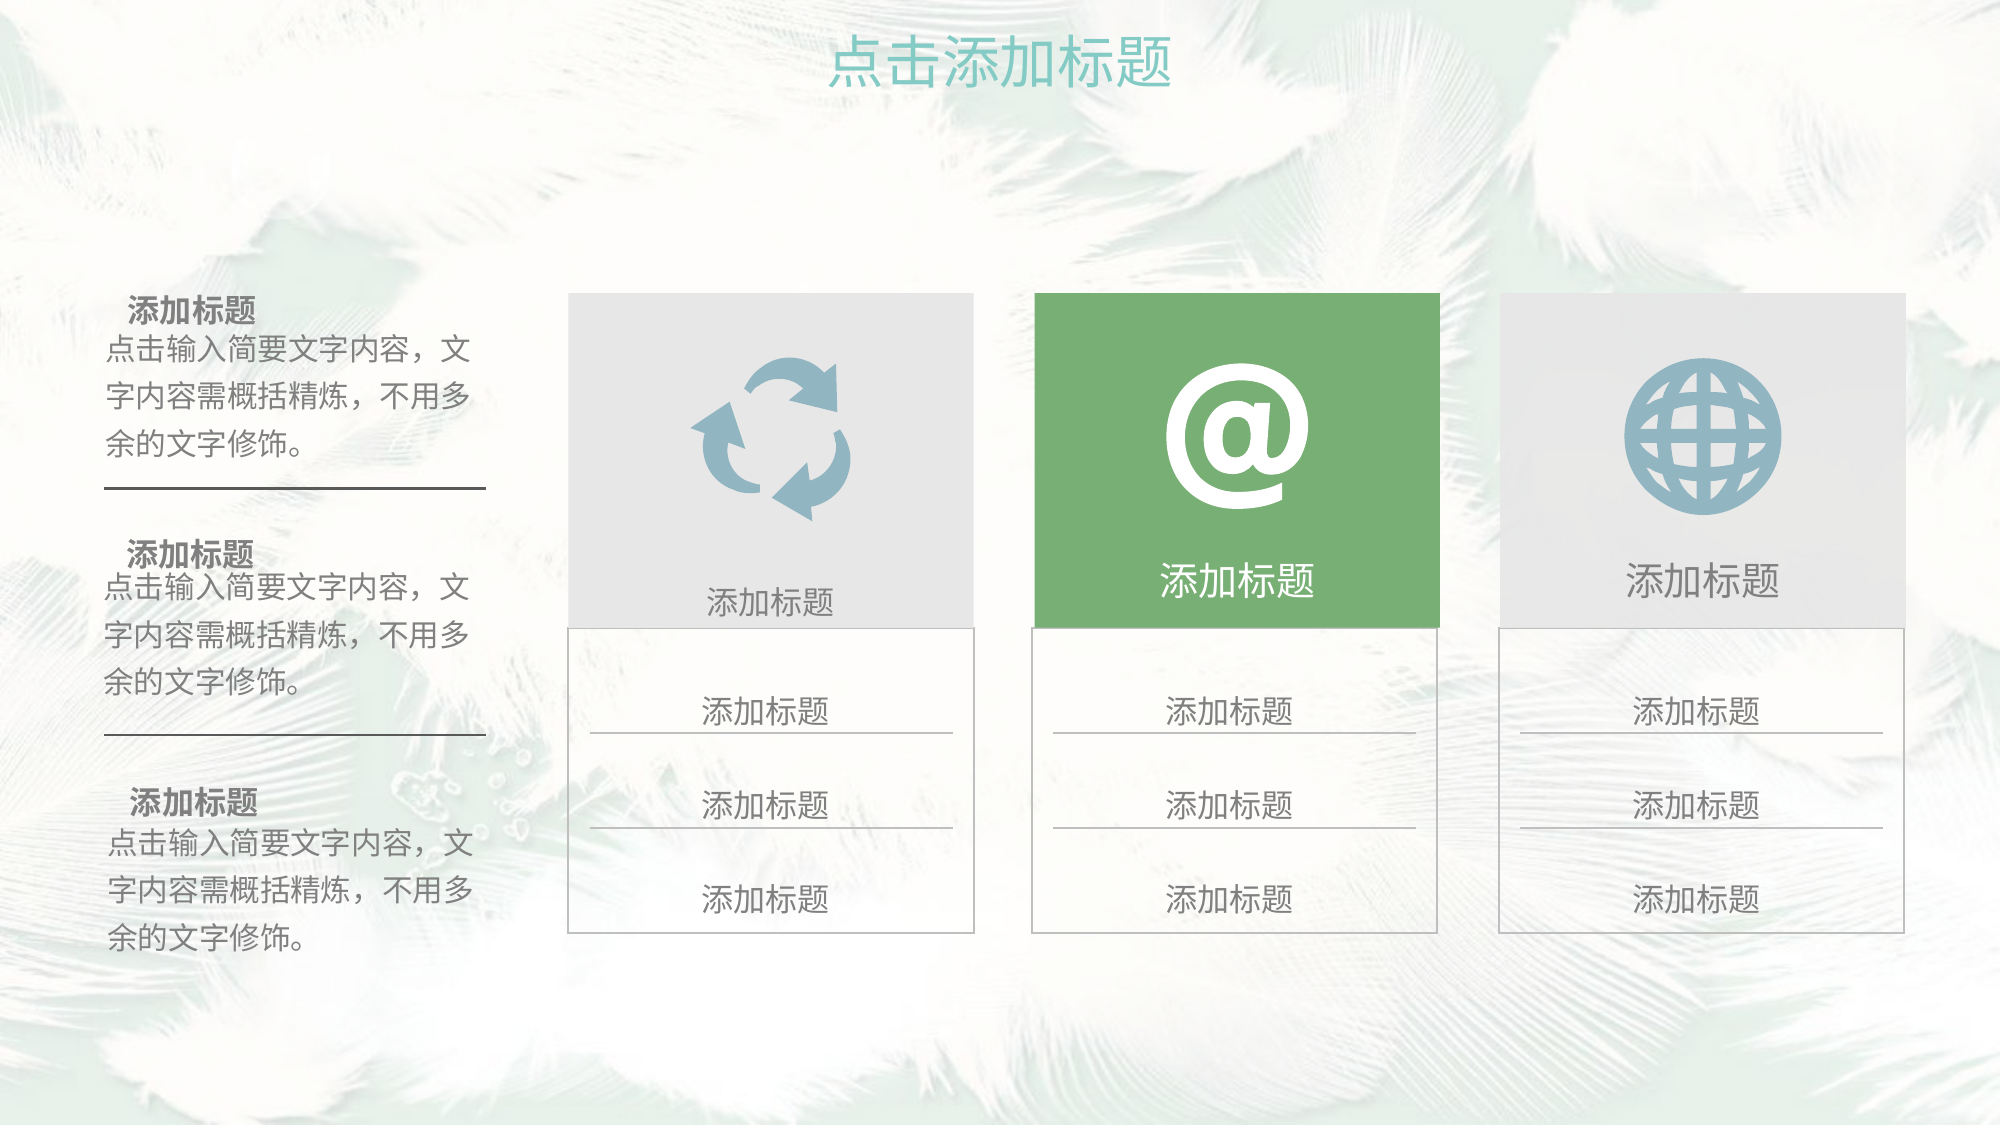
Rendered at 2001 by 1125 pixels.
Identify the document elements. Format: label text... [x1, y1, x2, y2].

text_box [1031, 293, 1440, 933]
text_box 点击添加标题 [383, 26, 1617, 104]
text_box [49, 257, 518, 965]
text_box 39% [0, 0, 2000, 1125]
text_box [568, 293, 974, 933]
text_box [1498, 293, 1906, 933]
